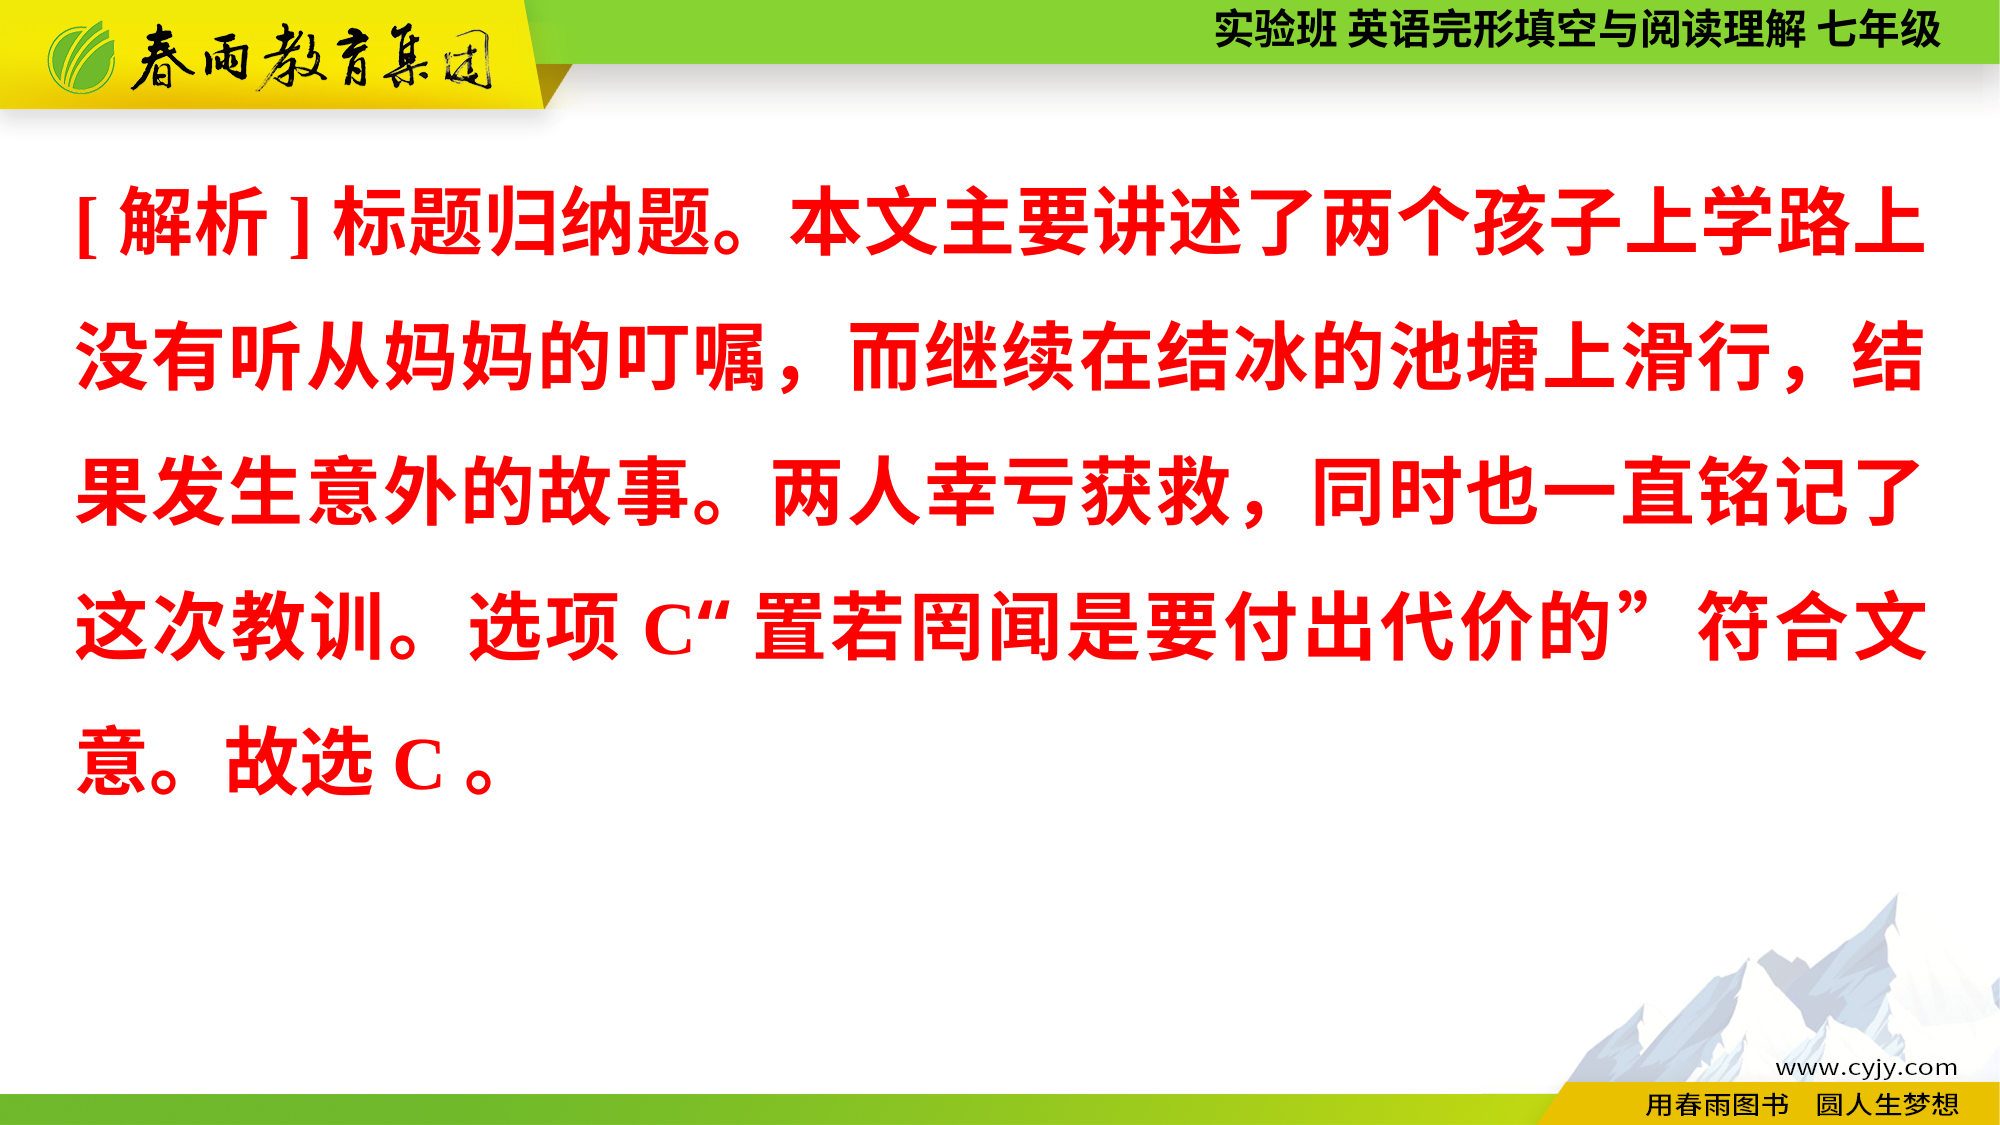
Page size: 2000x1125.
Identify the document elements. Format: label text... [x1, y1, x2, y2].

list [解析]标题归纳题。本文主要讲述了两个孩子上学路上没有听从妈妈的叮嘱，而继续在结冰的池塘上滑行，结果发生意外的故事。两人幸亏获救，同时也一直铭记了这次教训。选项C“置若罔闻是要付出代价的”符合文意。故选C。 [59, 122, 1944, 802]
picture [0, 0, 2000, 1125]
